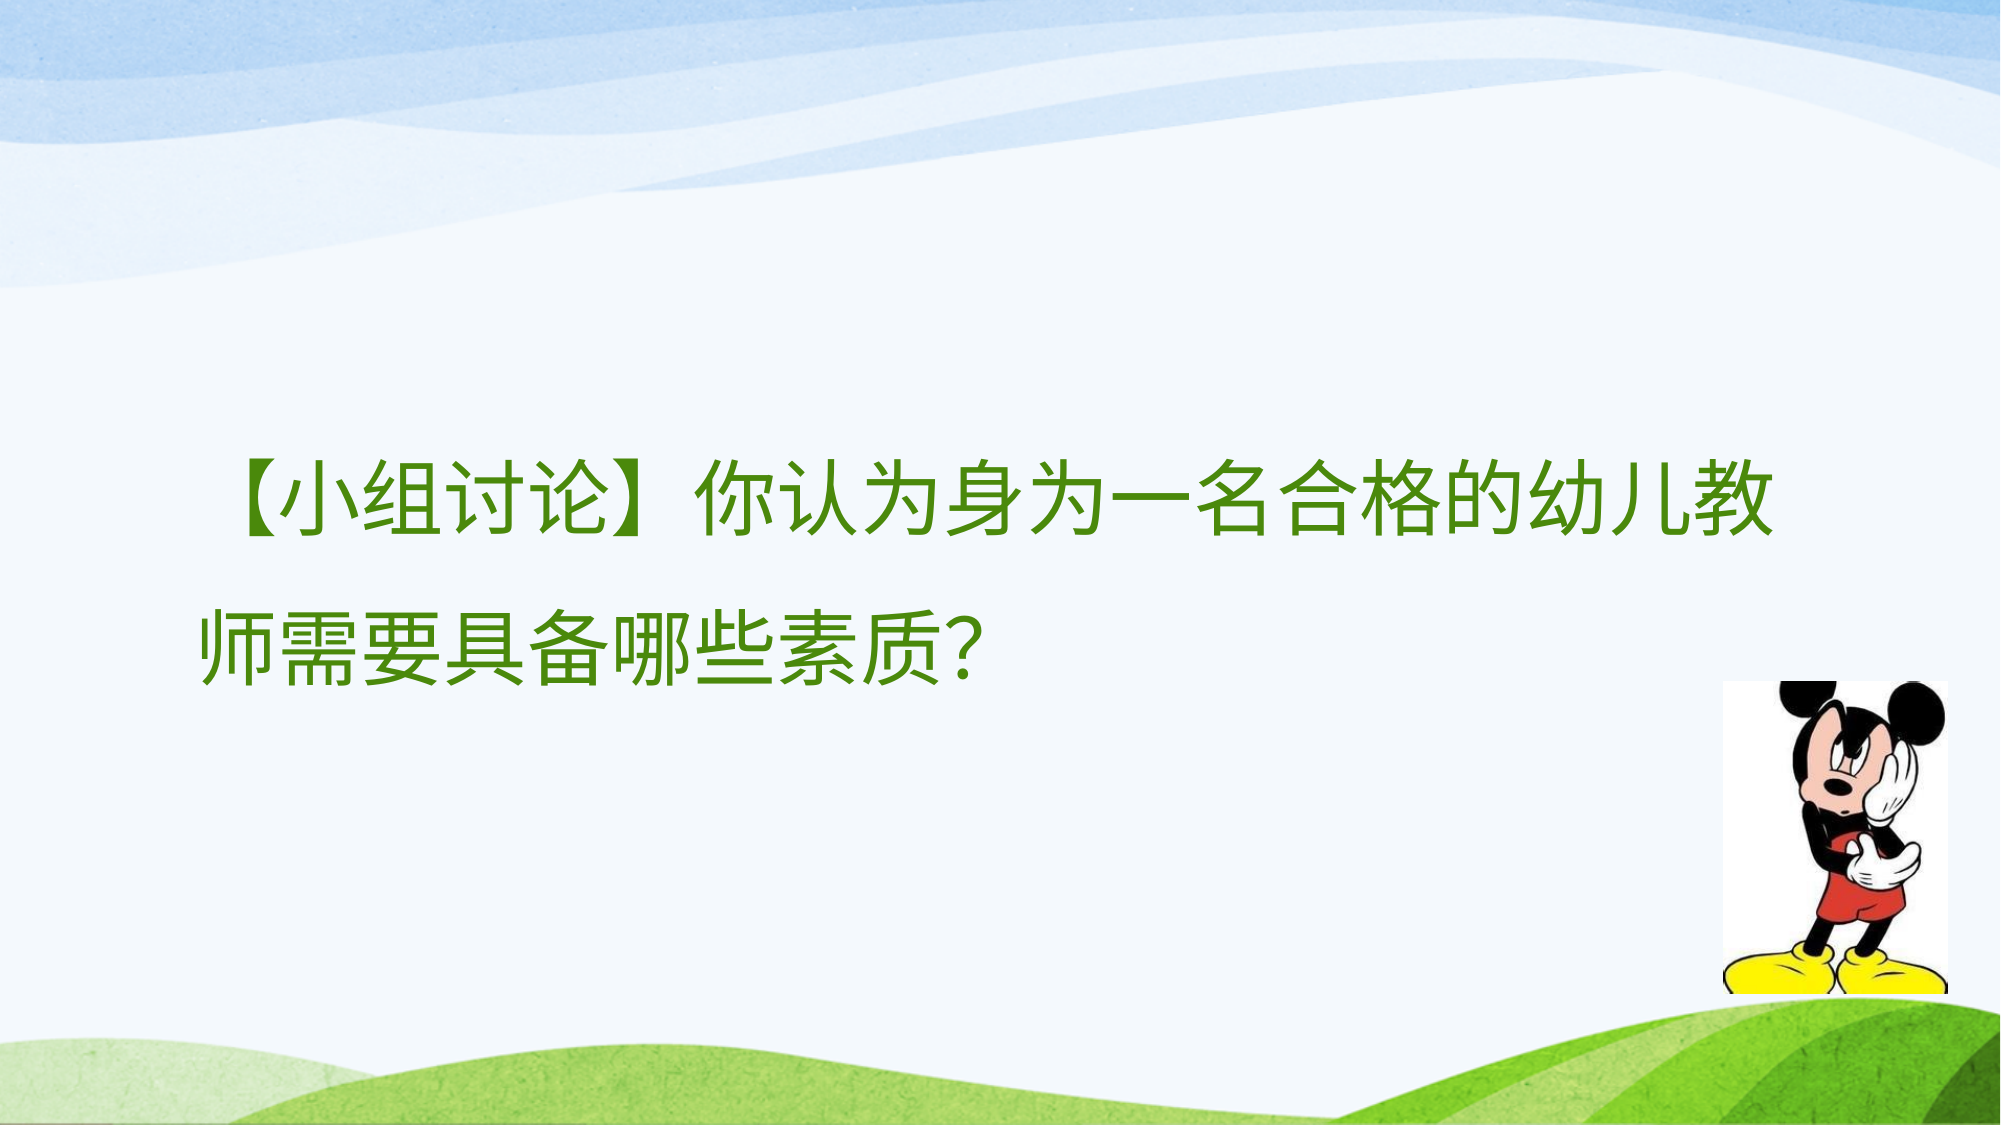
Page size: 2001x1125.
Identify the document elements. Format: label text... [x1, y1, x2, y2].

picture [0, 0, 2001, 1125]
title 【小组讨论】你认为身为一名合格的幼儿教师需要具备哪些素质？ [178, 603, 1860, 805]
